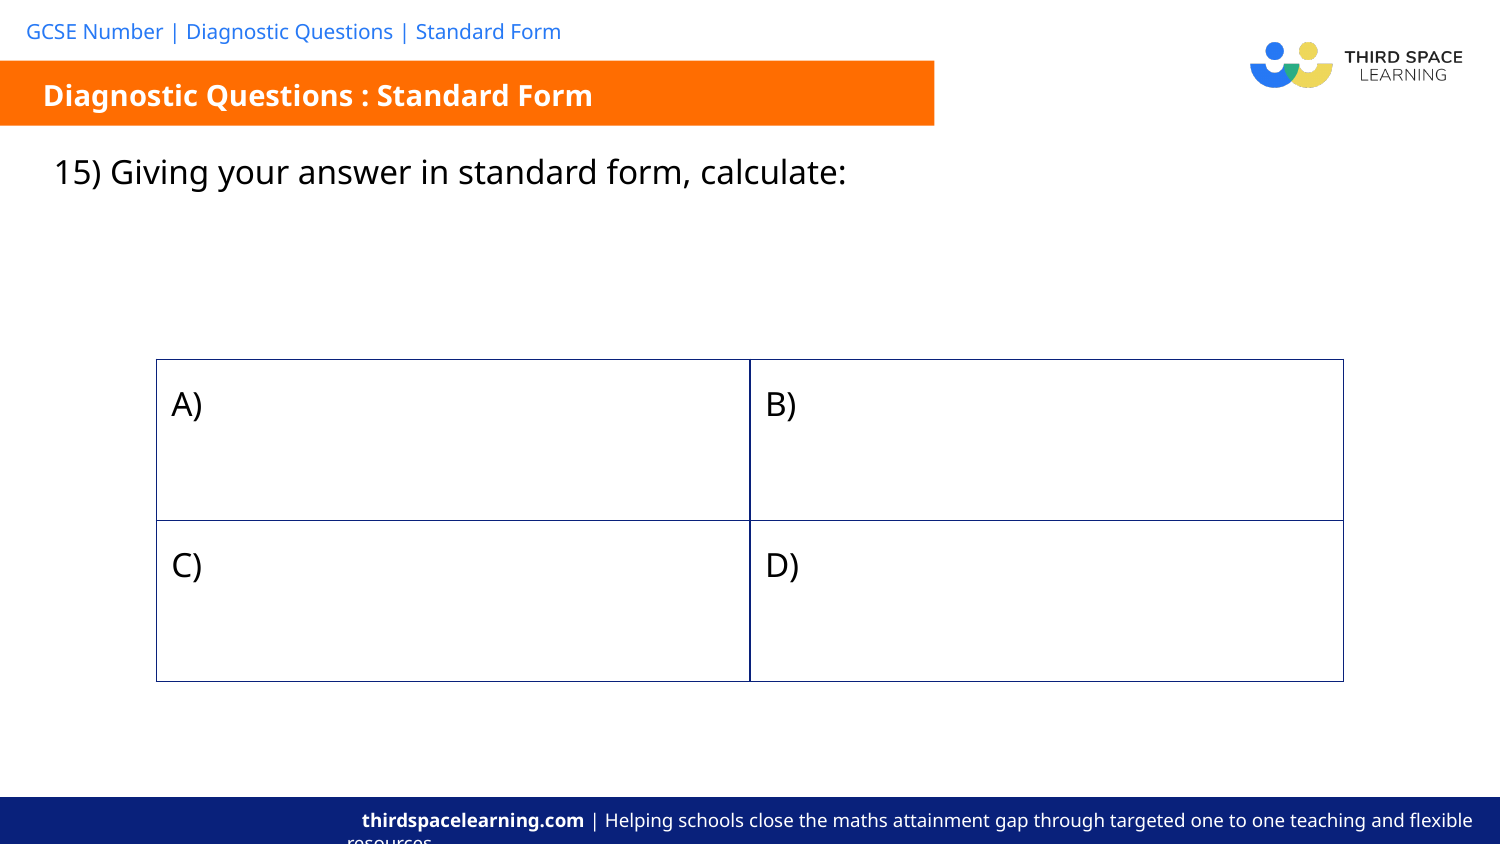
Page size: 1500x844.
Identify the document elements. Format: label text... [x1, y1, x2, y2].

text_box Diagnostic Questions : Standard Form [27, 61, 778, 127]
picture [1250, 33, 1465, 99]
